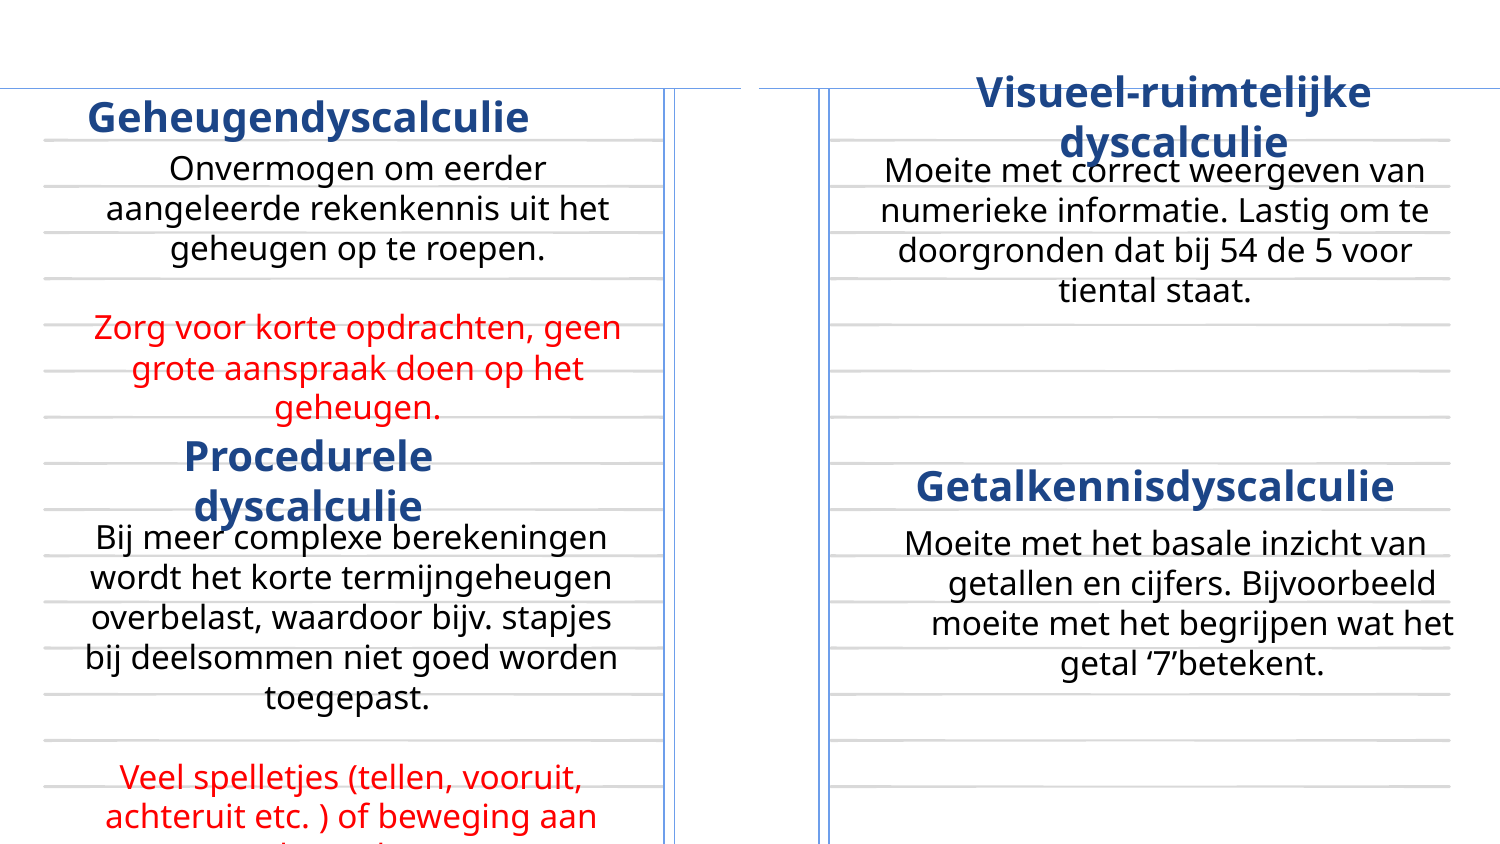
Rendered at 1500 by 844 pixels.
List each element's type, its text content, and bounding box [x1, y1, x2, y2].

subtitle Procedurele dyscalculie [70, 451, 547, 508]
subtitle Bij meer complexe berekeningen wordt het korte termijngeheugen overbelast, waardoor bijv. stapjes bij deelsommen niet goed worden toegepast. Veel spelletjes (tellen, vooruit, achteruit etc. ) of beweging aan koppelen [81, 516, 623, 611]
subtitle Geheugendyscalculie [57, 82, 560, 150]
subtitle Moeite met het basale inzicht van getallen en cijfers. Bijvoorbeeld moeite met het begrijpen wat het getal ‘7’betekent. [828, 522, 1483, 788]
text_box Getalkennisdyscalculie [859, 451, 1452, 519]
subtitle Onvermogen om eerder aangeleerde rekenkennis uit het geheugen op te roepen. Zorg voor korte opdrachten, geen grote aanspraak doen op het geheugen. [81, 146, 635, 394]
subtitle Moeite met correct weergeven van numerieke informatie. Lastig om te doorgronden dat bij 54 de 5 voor tiental staat. [878, 150, 1433, 244]
subtitle Visueel-ruimtelijke dyscalculie [878, 82, 1470, 150]
